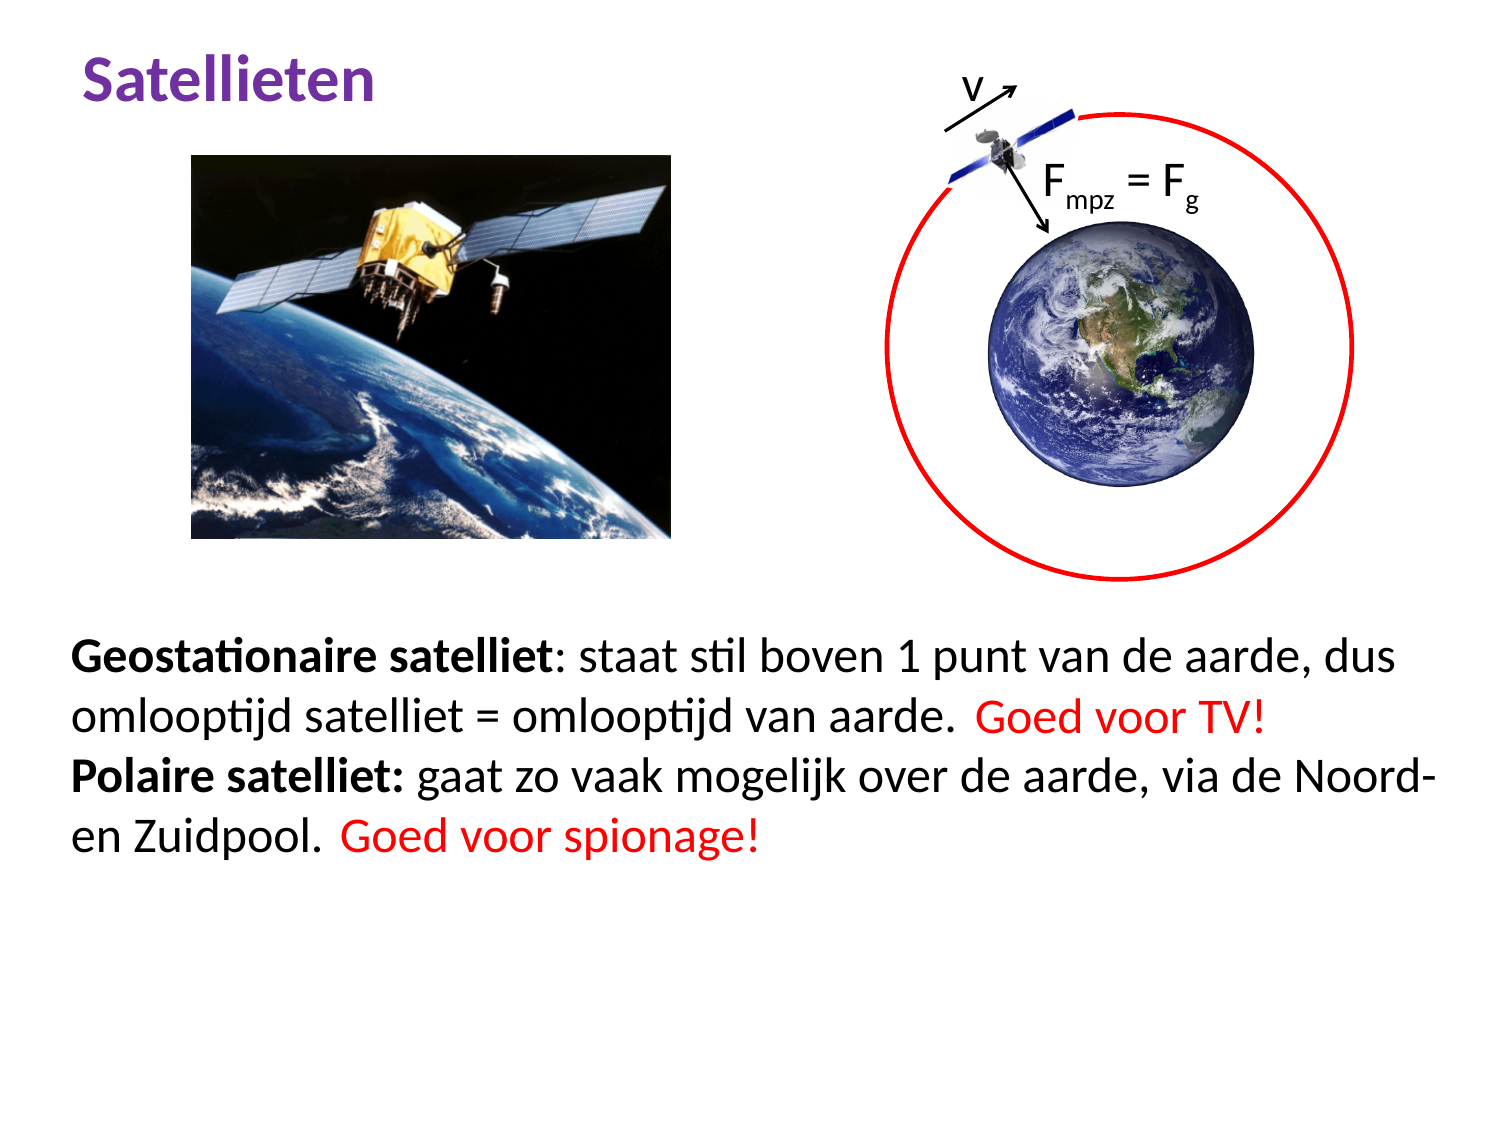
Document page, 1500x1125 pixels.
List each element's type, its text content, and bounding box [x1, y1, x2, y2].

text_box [1005, 139, 1220, 234]
text_box [886, 114, 1352, 580]
title Satellieten [67, 26, 1466, 125]
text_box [322, 676, 1285, 872]
picture [190, 154, 672, 540]
picture [971, 204, 1271, 504]
text_box Geostationaire satelliet: staat stil boven 1 punt van de aarde, dus omlooptijd satelliet = omlooptijd van aarde. Polaire satelliet: gaat zo vaak mogelijk over de aarde, via de Noord- en Zuidpool. [56, 615, 1473, 870]
picture [945, 95, 1079, 200]
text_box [944, 43, 1018, 132]
